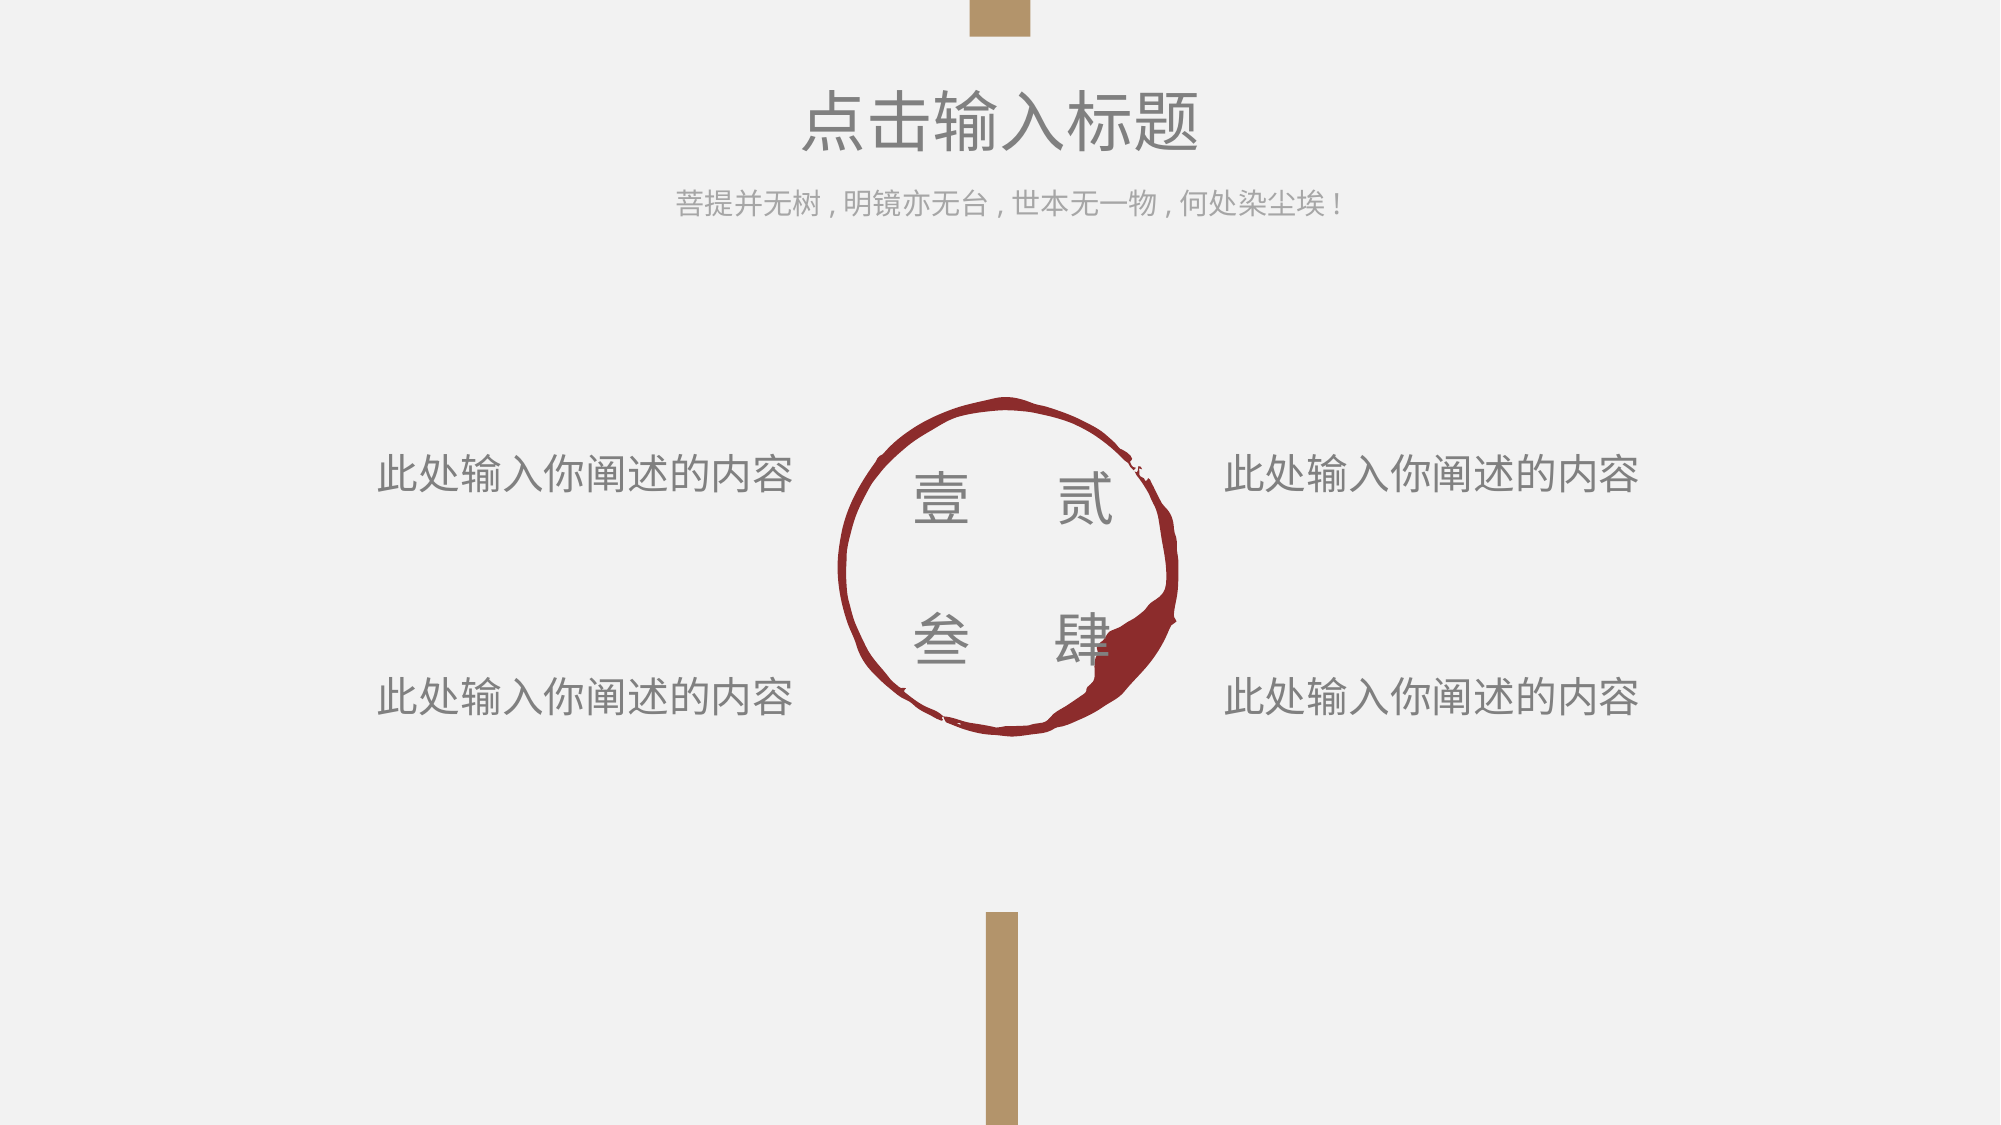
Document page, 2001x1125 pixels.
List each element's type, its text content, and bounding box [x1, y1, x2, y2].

text_box 此处输入你阐述的内容 [362, 638, 810, 729]
text_box [837, 397, 1179, 737]
text_box 壹 [897, 454, 986, 540]
text_box [985, 911, 1019, 1125]
text_box 叁 [897, 595, 986, 681]
text_box [969, 0, 1031, 38]
text_box 贰 [1042, 454, 1131, 540]
text_box 此处输入你阐述的内容 [1208, 638, 1656, 729]
text_box 此处输入你阐述的内容 [1208, 415, 1656, 505]
text_box 菩提并无树,明镜亦无台,世本无一物,何处染尘埃! [660, 178, 1356, 228]
text_box 此处输入你阐述的内容 [362, 415, 810, 505]
text_box 肆 [1038, 595, 1127, 681]
text_box 点击输入标题 [784, 72, 1216, 167]
